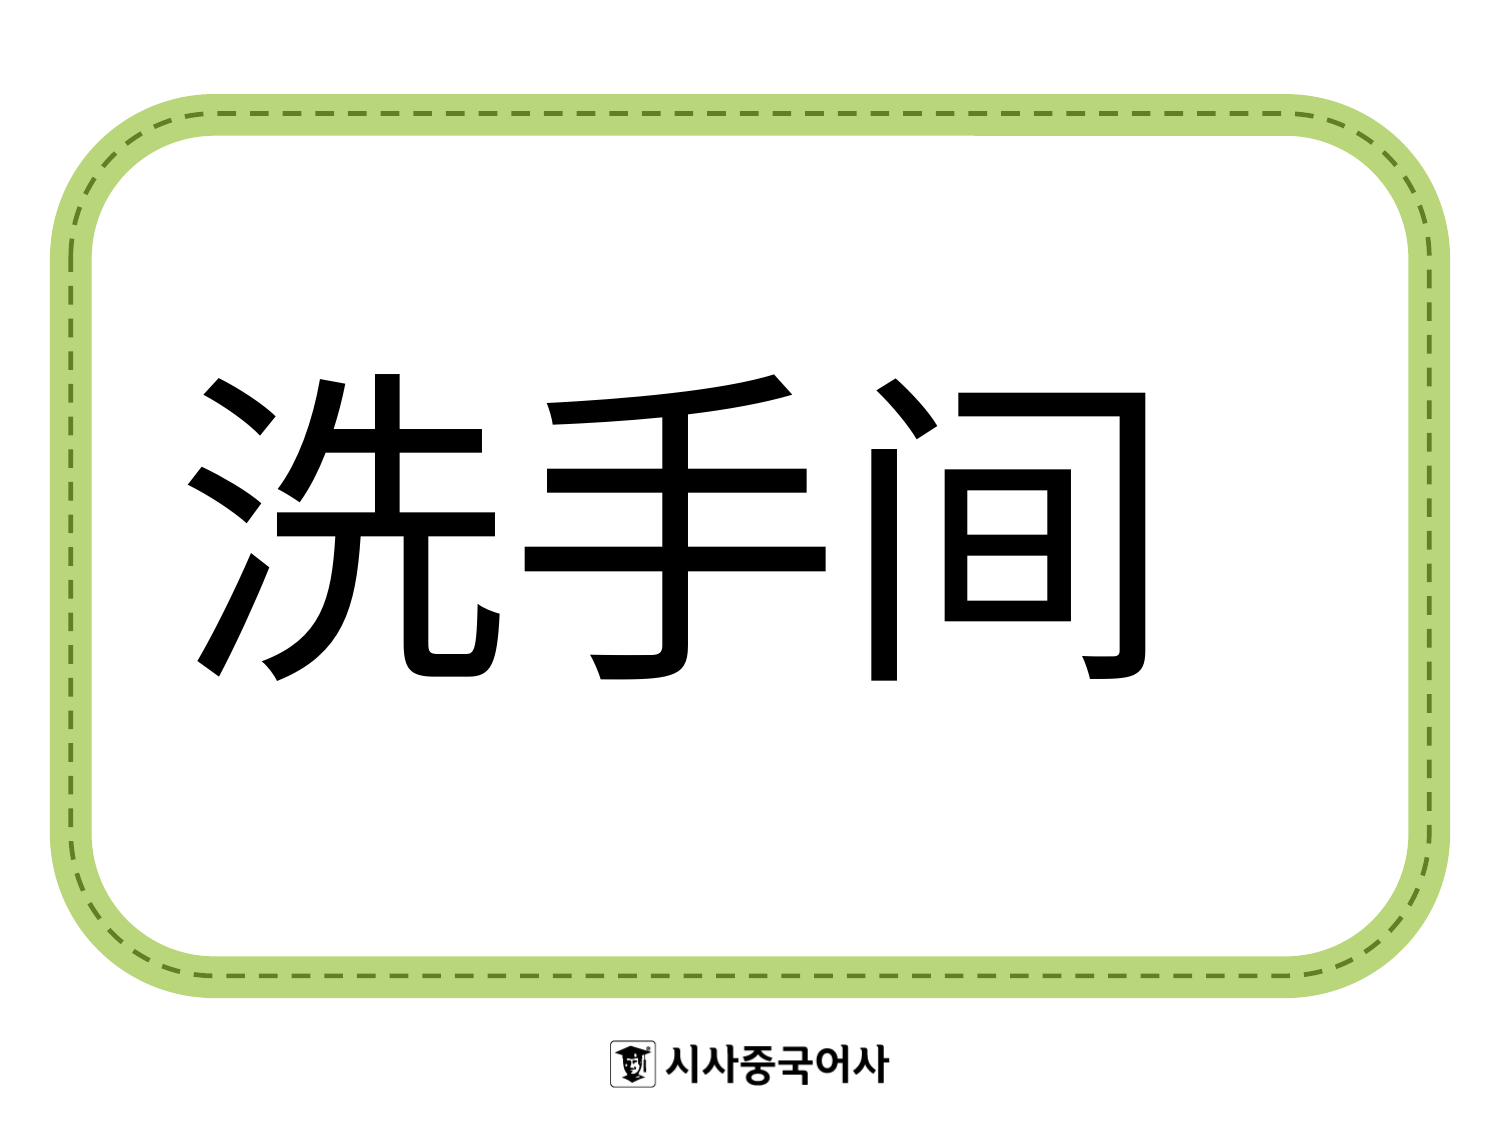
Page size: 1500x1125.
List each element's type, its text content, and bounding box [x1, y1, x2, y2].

picture [602, 1034, 898, 1094]
text_box 洗手间 [145, 189, 1354, 853]
